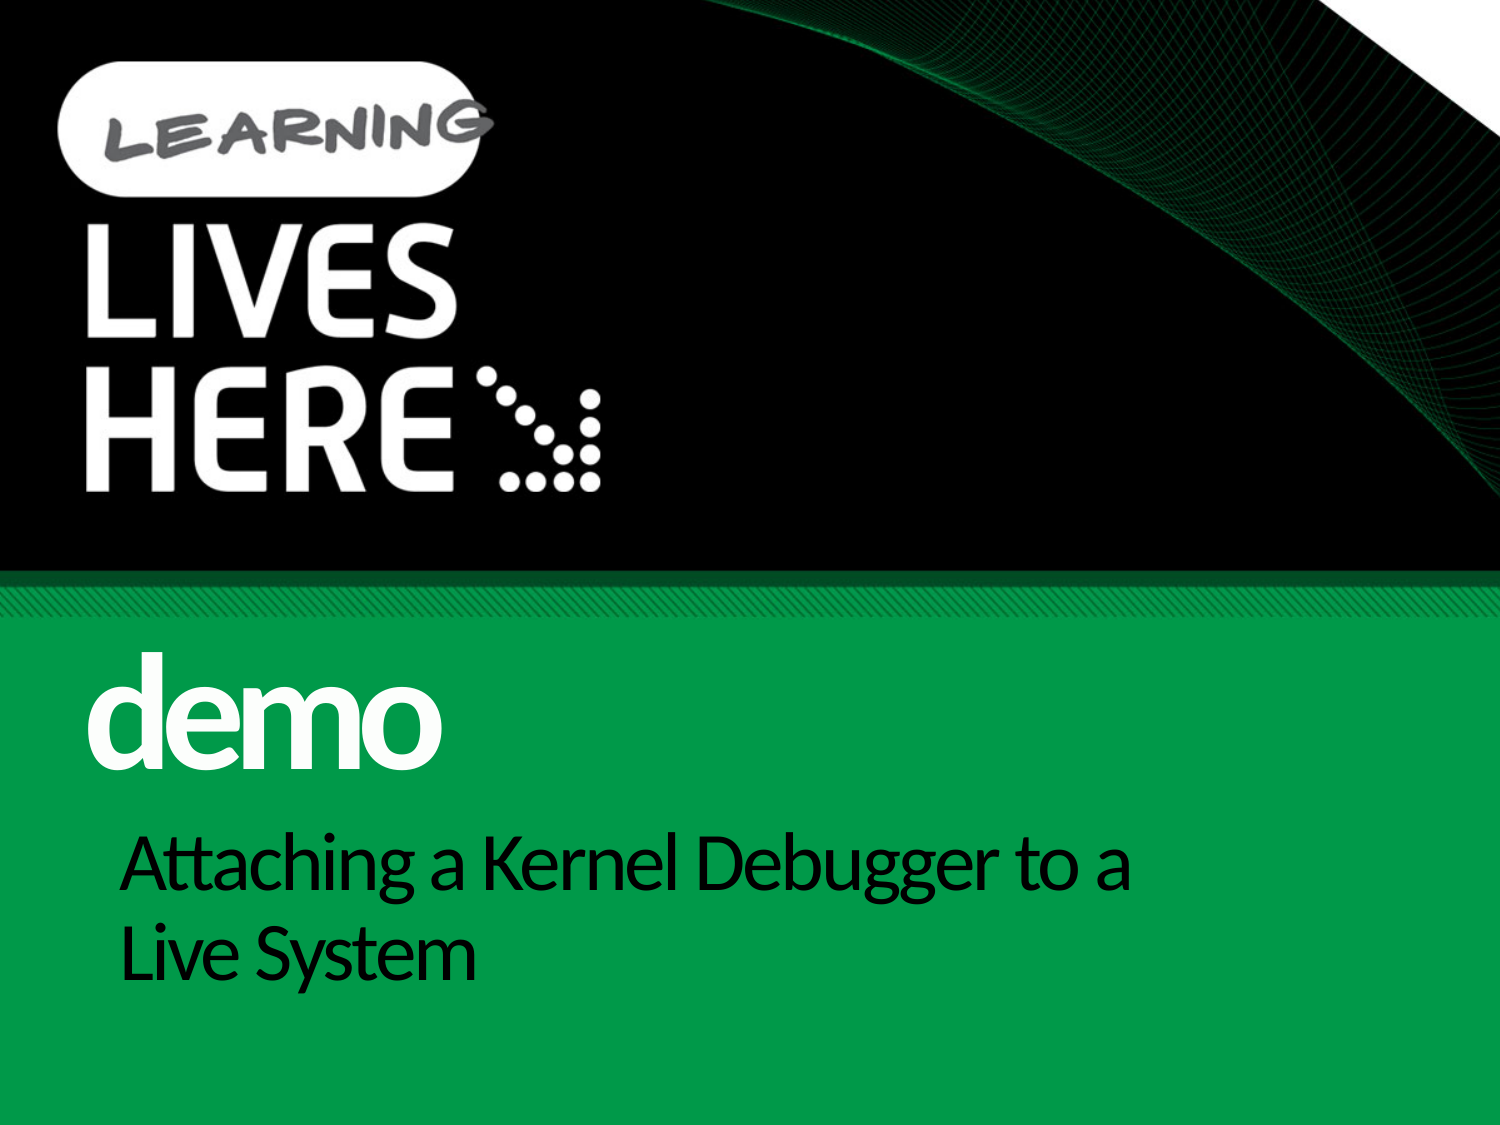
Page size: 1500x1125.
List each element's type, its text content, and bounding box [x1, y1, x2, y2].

picture [0, 0, 1500, 1125]
list demo [83, 625, 1344, 800]
title Attaching a Kernel Debugger to a Live System [119, 818, 1375, 943]
